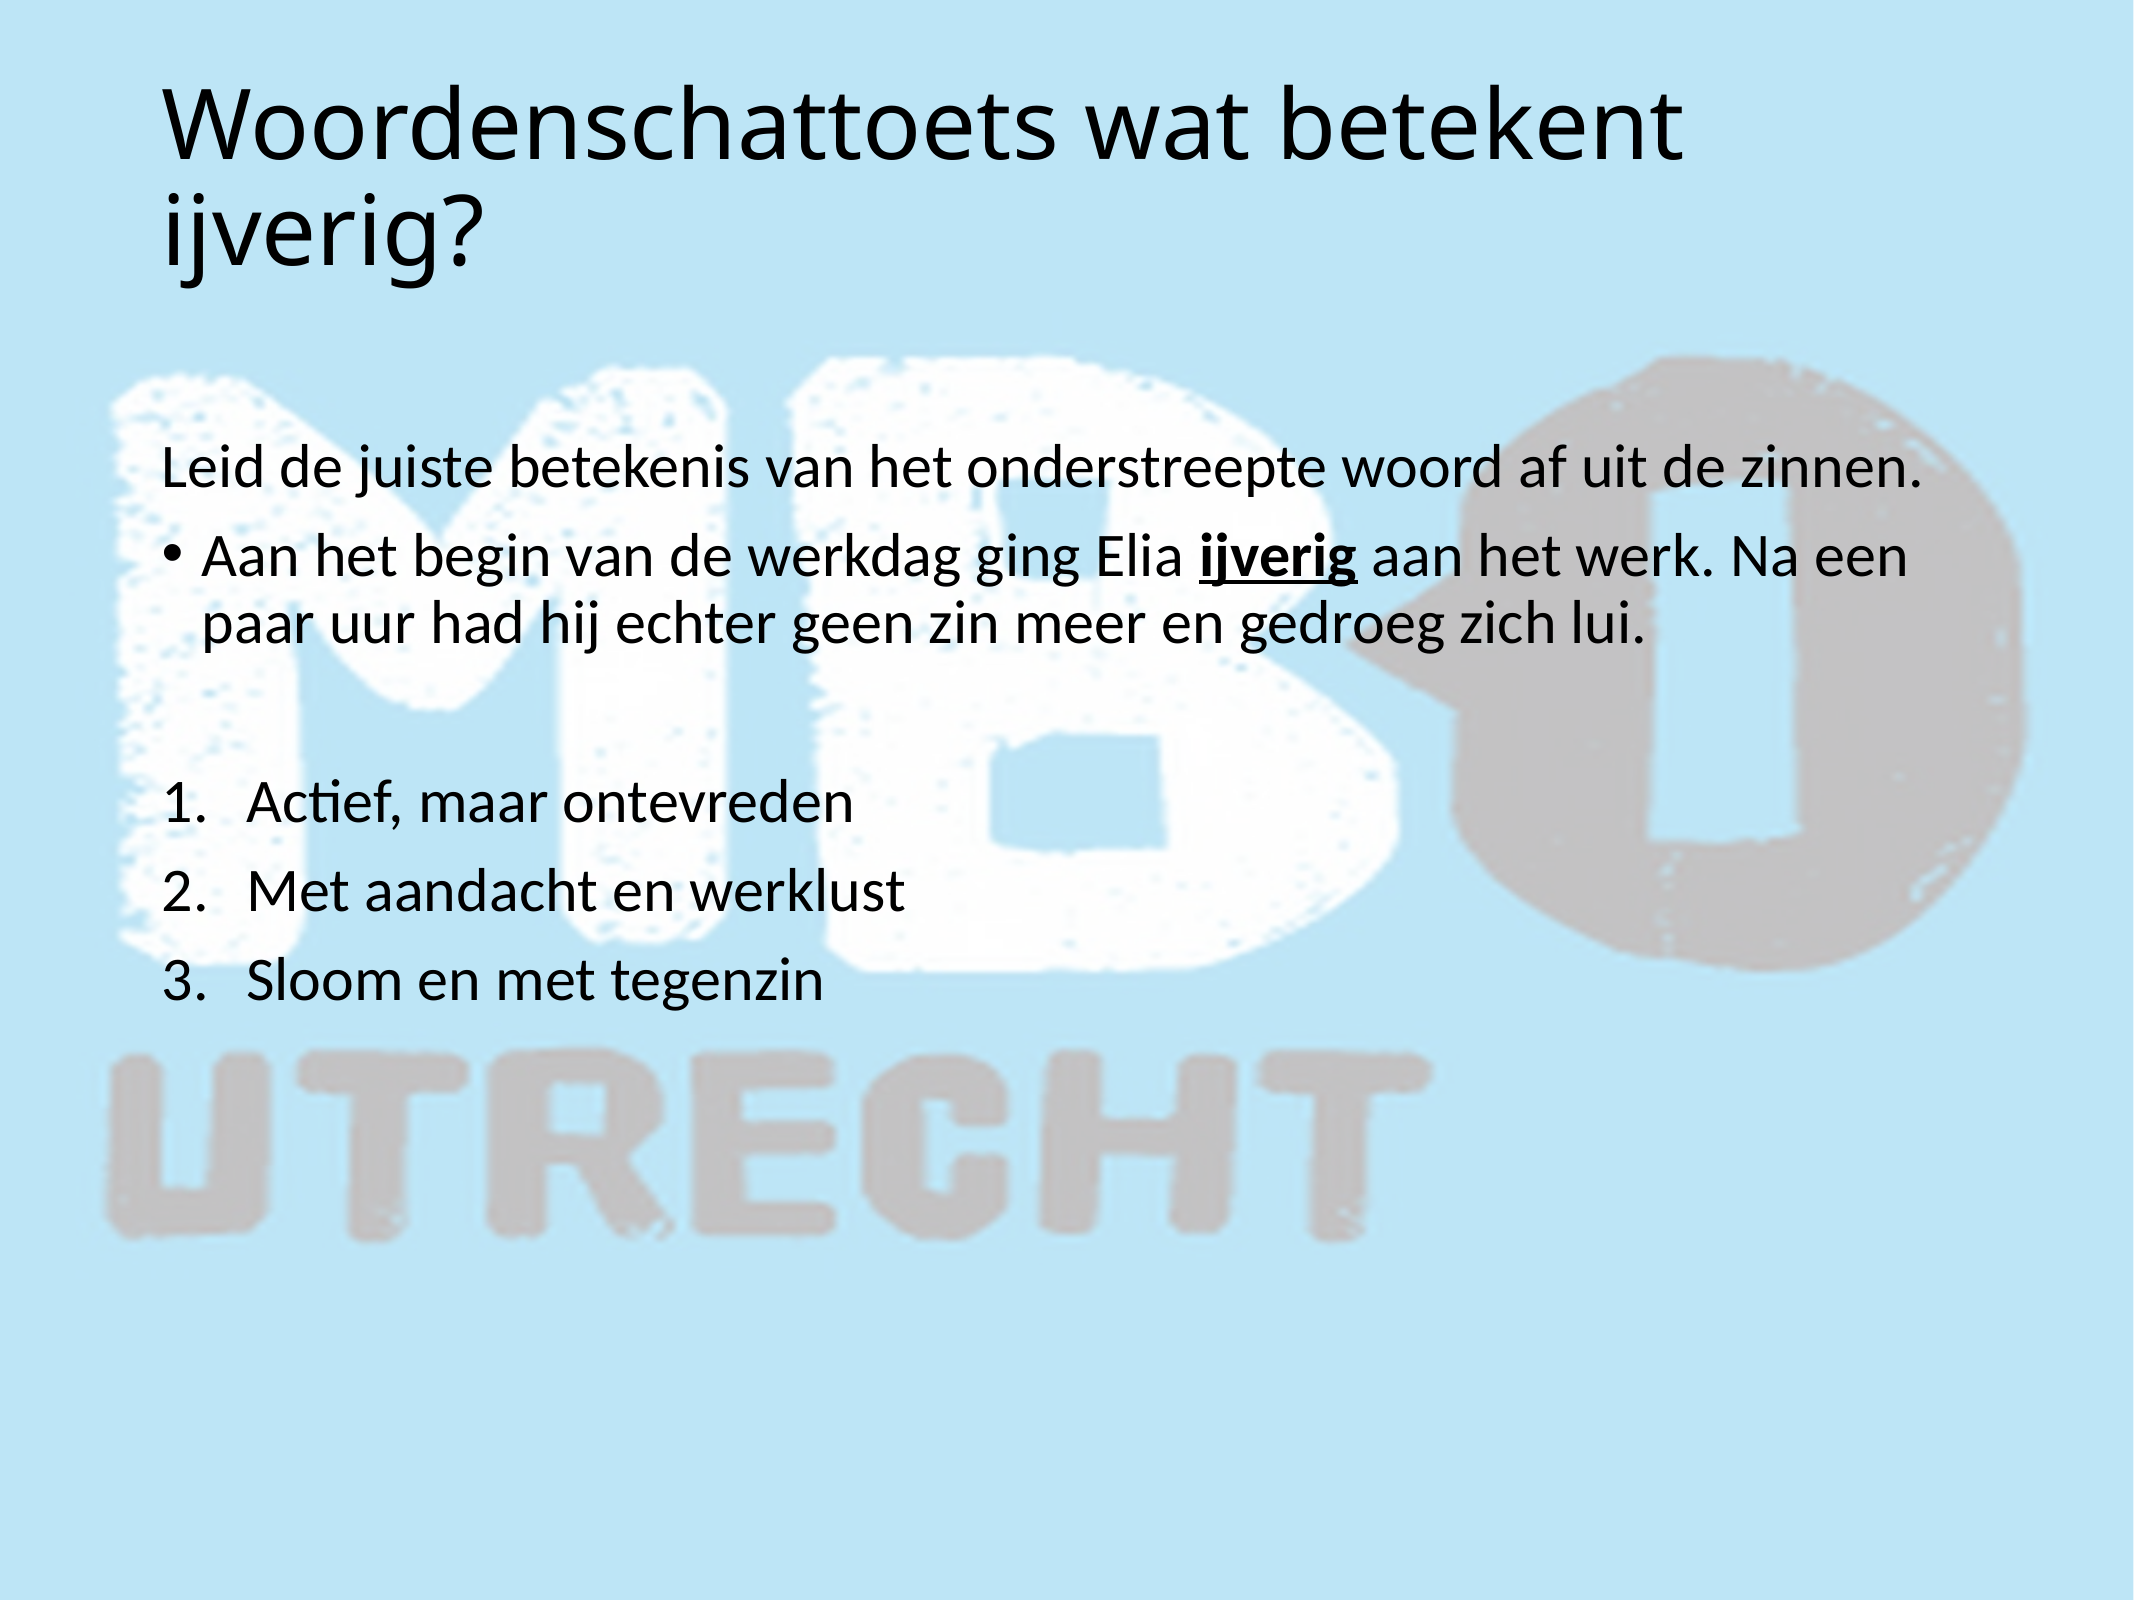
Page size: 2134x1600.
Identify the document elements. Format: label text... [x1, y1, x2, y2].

list Leid de juiste betekenis van het onderstreepte woord af uit de zinnen. Aan het begin van de werkdag ging Elia ijverig aan het werk. Na een paar uur had hij echter geen zin meer en gedroeg zich lui. Actief, maar ontevreden Met aandacht en werklust Sloom en met tegenzin [146, 425, 1987, 1442]
title Woordenschattoets wat betekent ijverig? [146, 85, 1987, 395]
